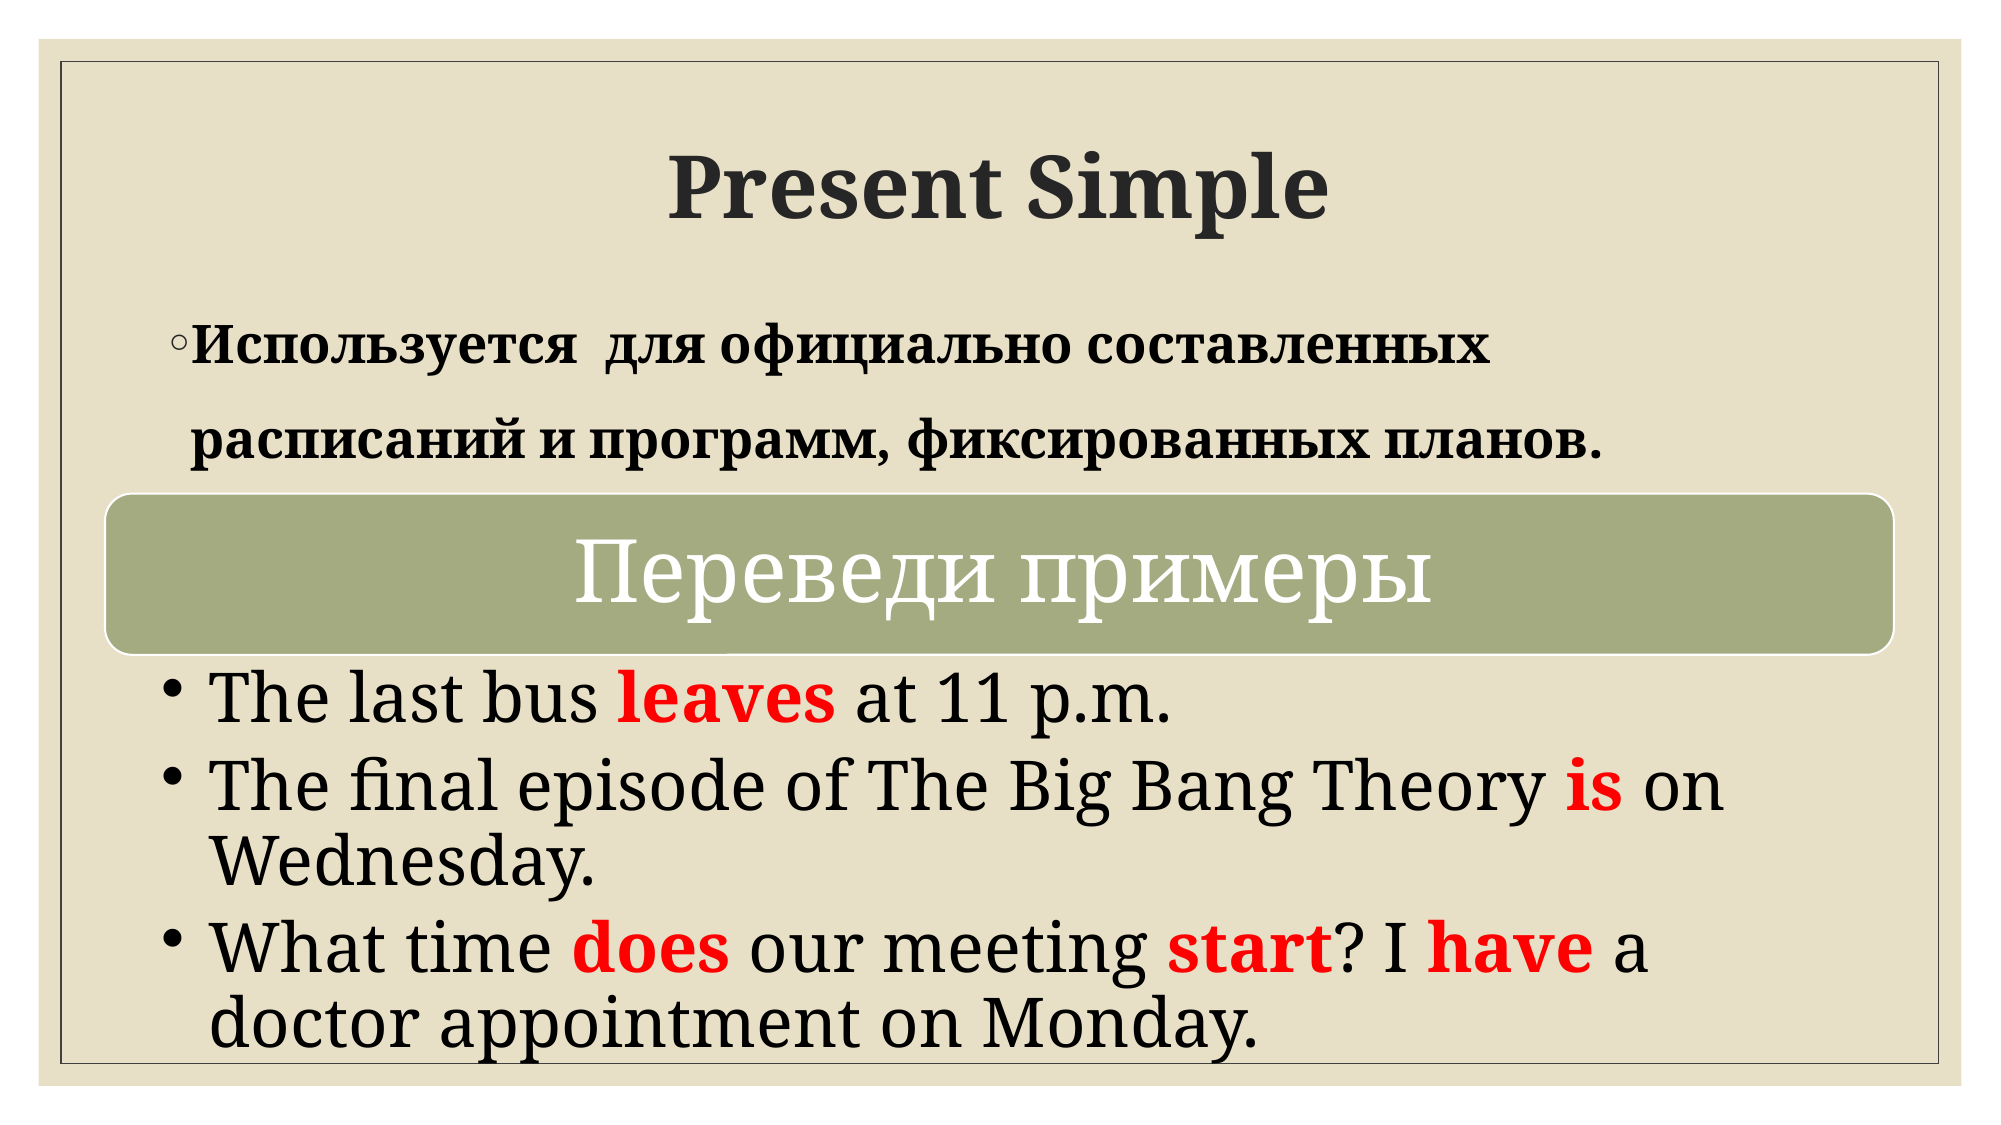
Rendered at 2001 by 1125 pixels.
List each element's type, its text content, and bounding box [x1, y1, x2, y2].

list Используется для официально составленных расписаний и программ, фиксированных планов. [148, 270, 1835, 475]
title Present Simple [111, 135, 1888, 245]
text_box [104, 478, 1894, 999]
